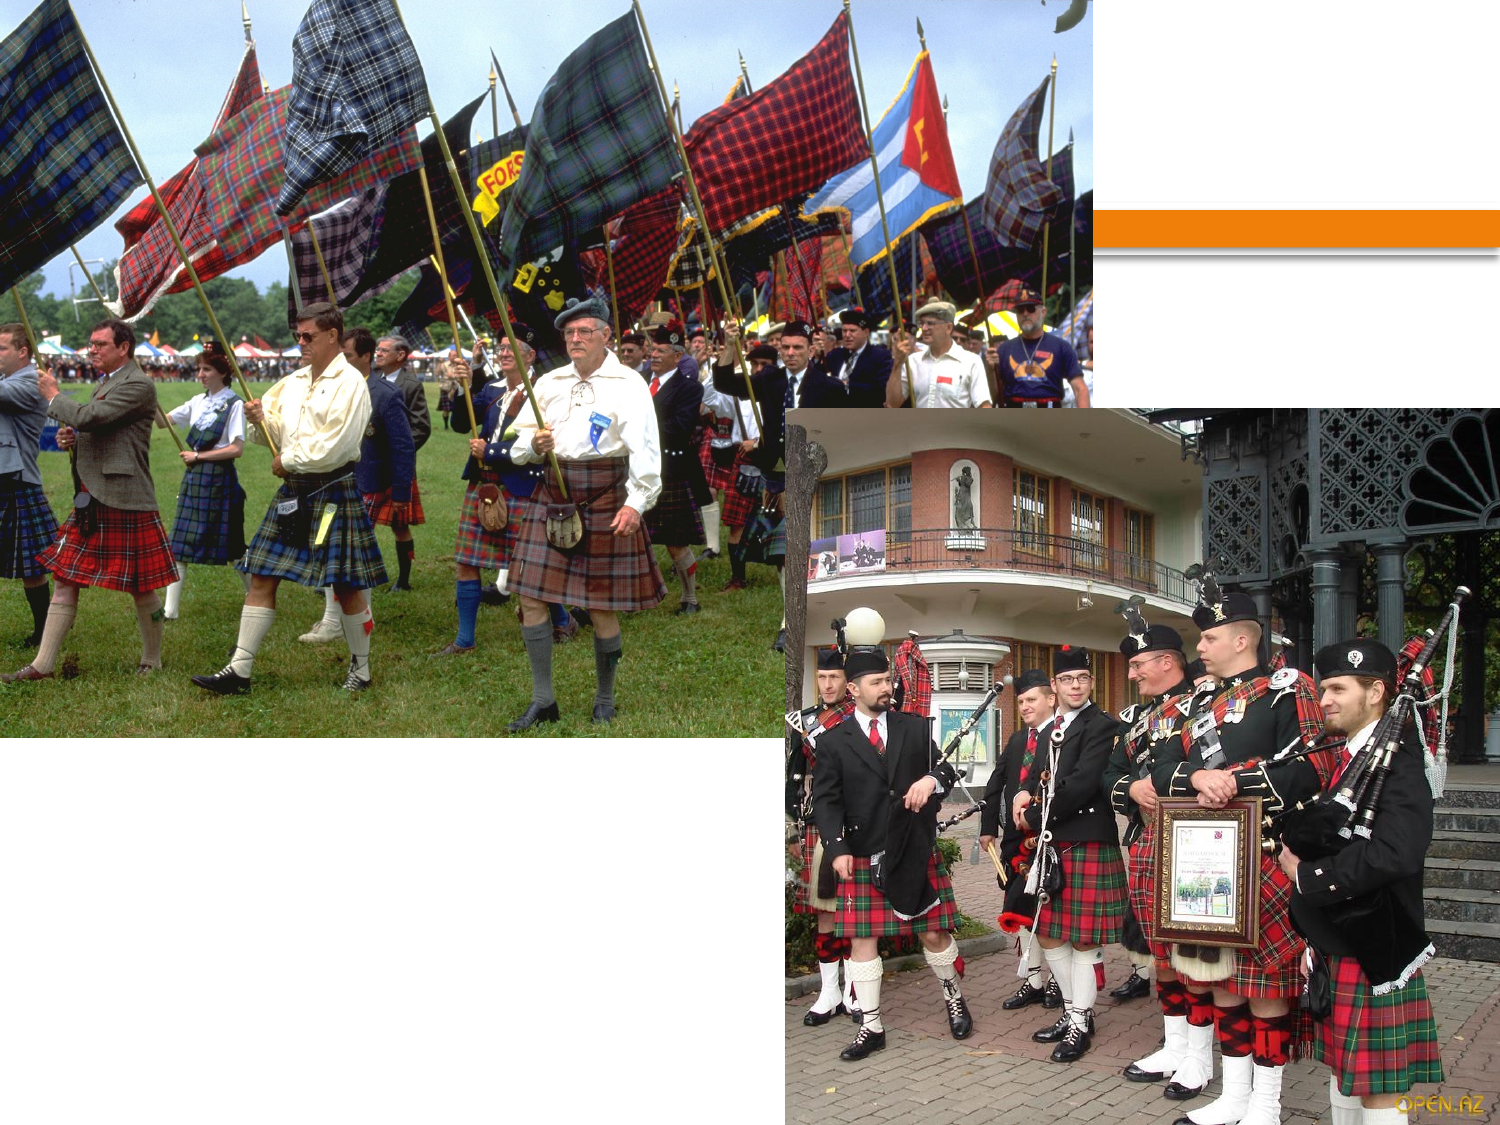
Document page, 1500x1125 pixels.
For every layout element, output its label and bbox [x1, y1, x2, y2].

picture [785, 408, 1500, 1125]
list [0, 0, 1093, 738]
